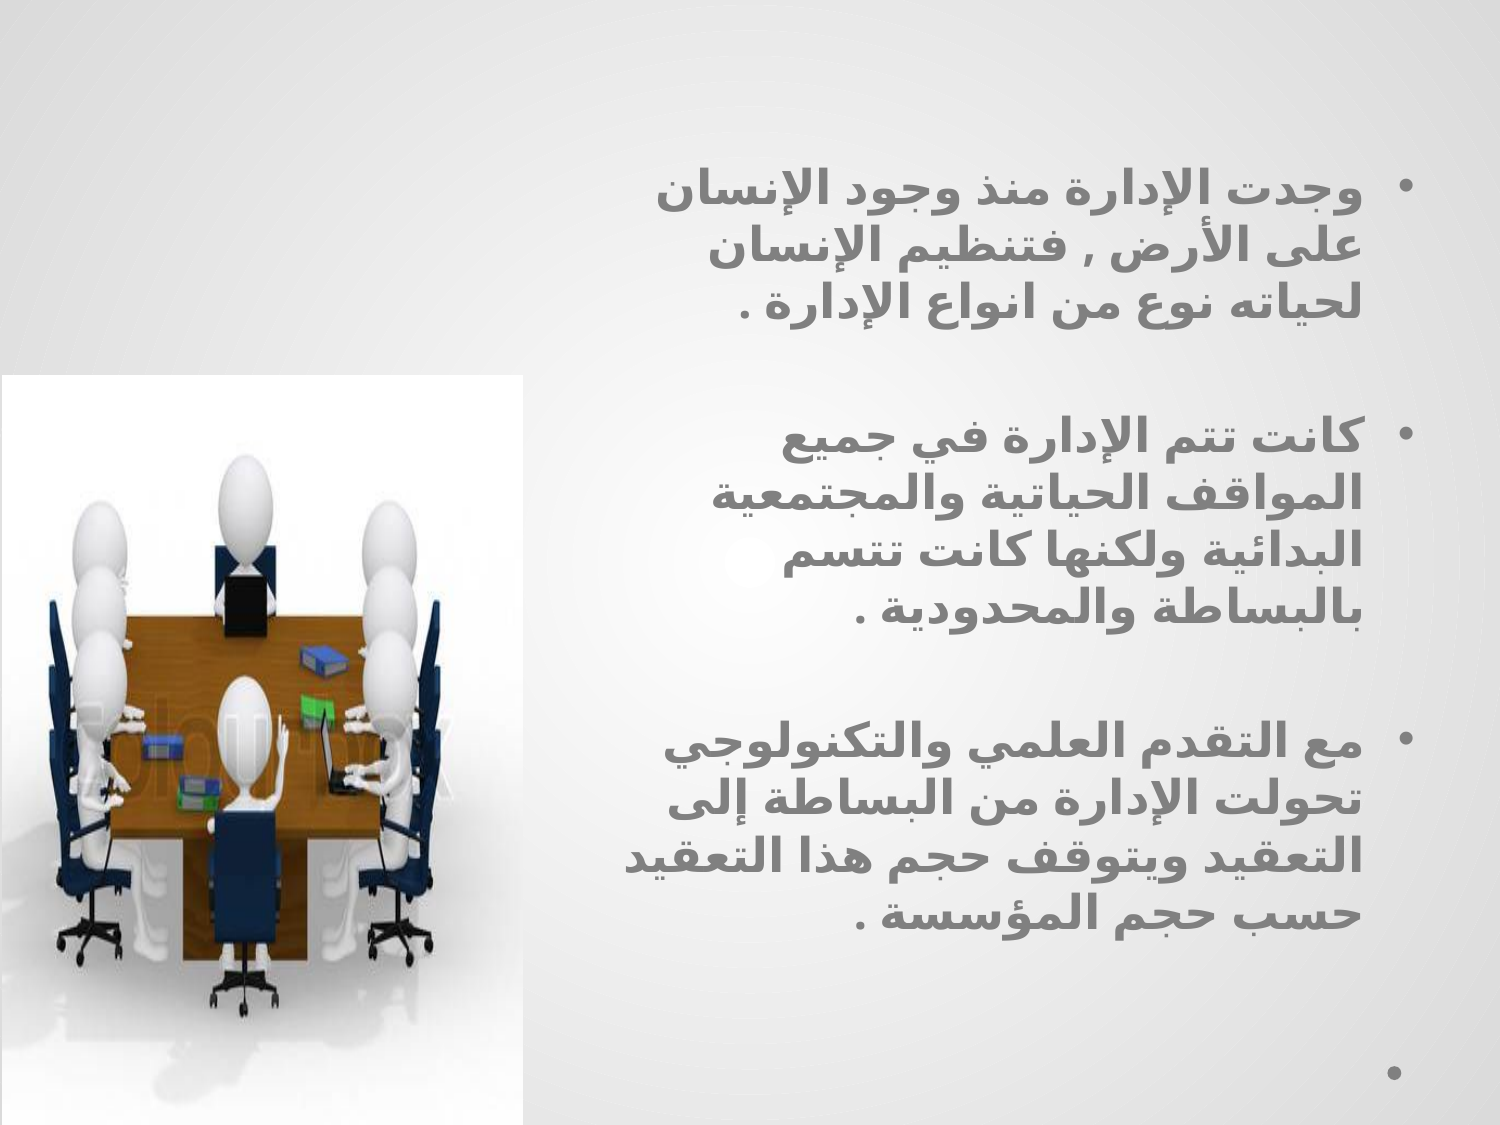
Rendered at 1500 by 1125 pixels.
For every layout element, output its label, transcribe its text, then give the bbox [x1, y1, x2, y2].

picture [2, 375, 523, 1125]
list وجدت الإدارة منذ وجود الإنسان على الأرض , فتنظيم الإنسان لحياته نوع من انواع الإدارة . كانت تتم الإدارة في جميع المواقف الحياتية والمجتمعية البدائية ولكنها كانت تتسم بالبساطة والمحدودية . مع التقدم العلمي والتكنولوجي تحولت الإدارة من البساطة إلى التعقيد ويتوقف حجم هذا التعقيد حسب حجم المؤسسة . [561, 149, 1427, 963]
